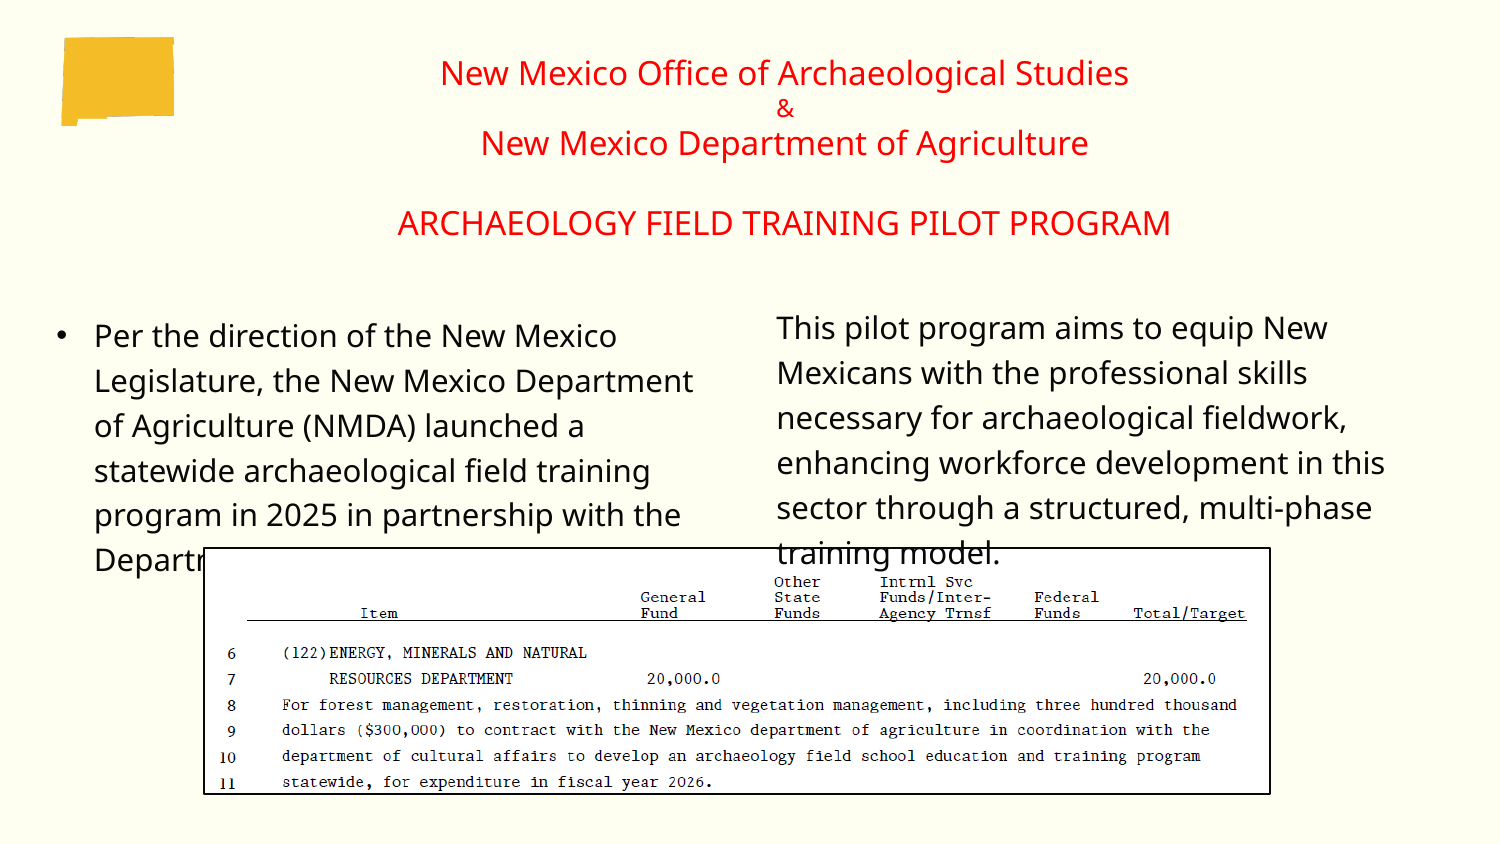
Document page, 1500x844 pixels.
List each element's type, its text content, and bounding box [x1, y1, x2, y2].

text_box This pilot program aims to equip New Mexicans with the professional skills necessary for archaeological fieldwork, enhancing workforce development in this sector through a structured, multi-phase training model. [761, 293, 1469, 578]
list Per the direction of the New Mexico Legislature, the New Mexico Department of Agriculture (NMDA) launched a statewide archaeological field training program in 2025 in partnership with the Department of Cultural Affairs (NMDCA). [41, 293, 727, 691]
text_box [203, 547, 1271, 795]
picture [61, 37, 175, 126]
title New Mexico Office of Archaeological Studies & New Mexico Department of Agriculture ARCHAEOLOGY FIELD TRAINING PILOT PROGRAM [146, 37, 1424, 258]
